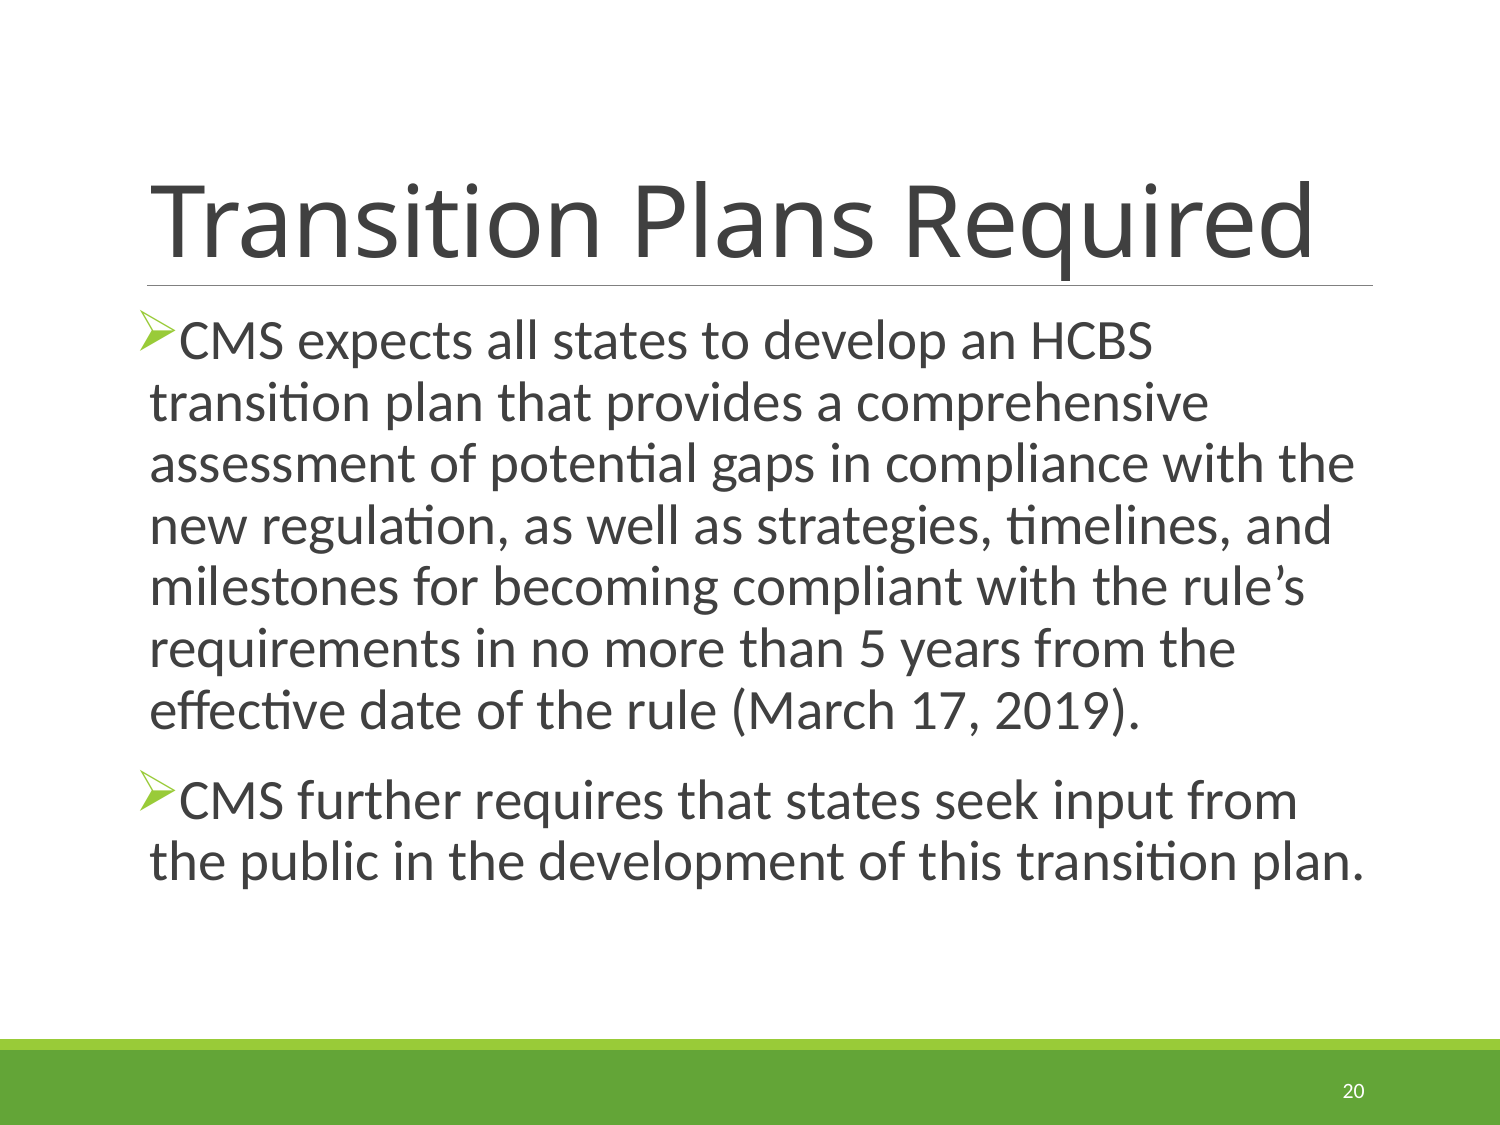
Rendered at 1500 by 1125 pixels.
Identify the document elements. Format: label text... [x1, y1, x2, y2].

list CMS expects all states to develop an HCBS transition plan that provides a comprehensive assessment of potential gaps in compliance with the new regulation, as well as strategies, timelines, and milestones for becoming compliant with the rule’s requirements in no more than 5 years from the effective date of the rule (March 17, 2019). CMS further requires that states seek input from the public in the development of this transition plan. [135, 302, 1373, 963]
title Transition Plans Required [135, 47, 1373, 285]
slide_number 20 [1218, 1059, 1380, 1120]
